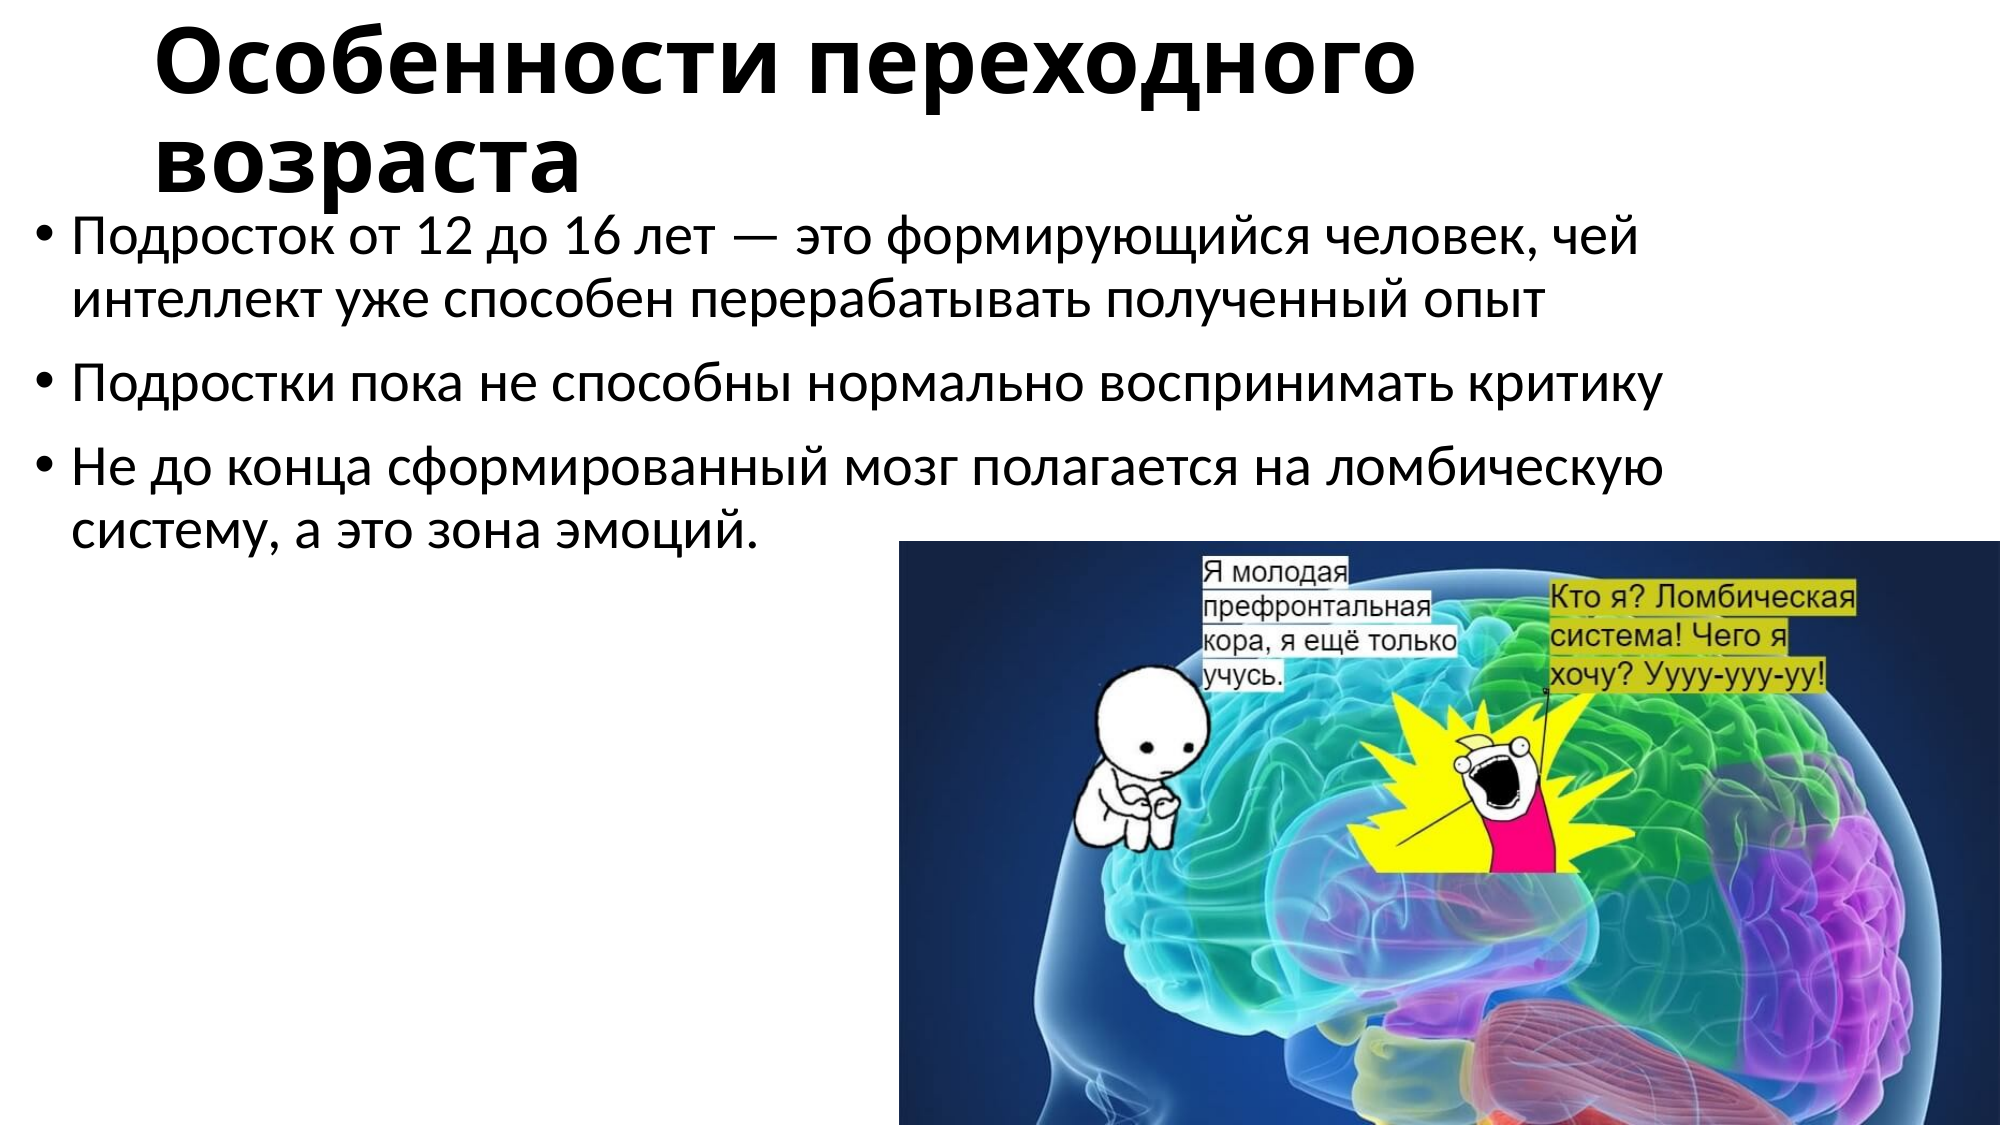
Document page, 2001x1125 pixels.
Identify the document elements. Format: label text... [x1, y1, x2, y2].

picture [899, 541, 2000, 1125]
list Подросток от 12 до 16 лет — это формирующийся человек, чей интеллект уже способен перерабатывать полученный опыт Подростки пока не способны нормально воспринимать критику Не до конца сформированный мозг полагается на ломбическую систему, а это зона эмоций. [19, 197, 1863, 1014]
title Особенности переходного возраста [137, 59, 1863, 197]
